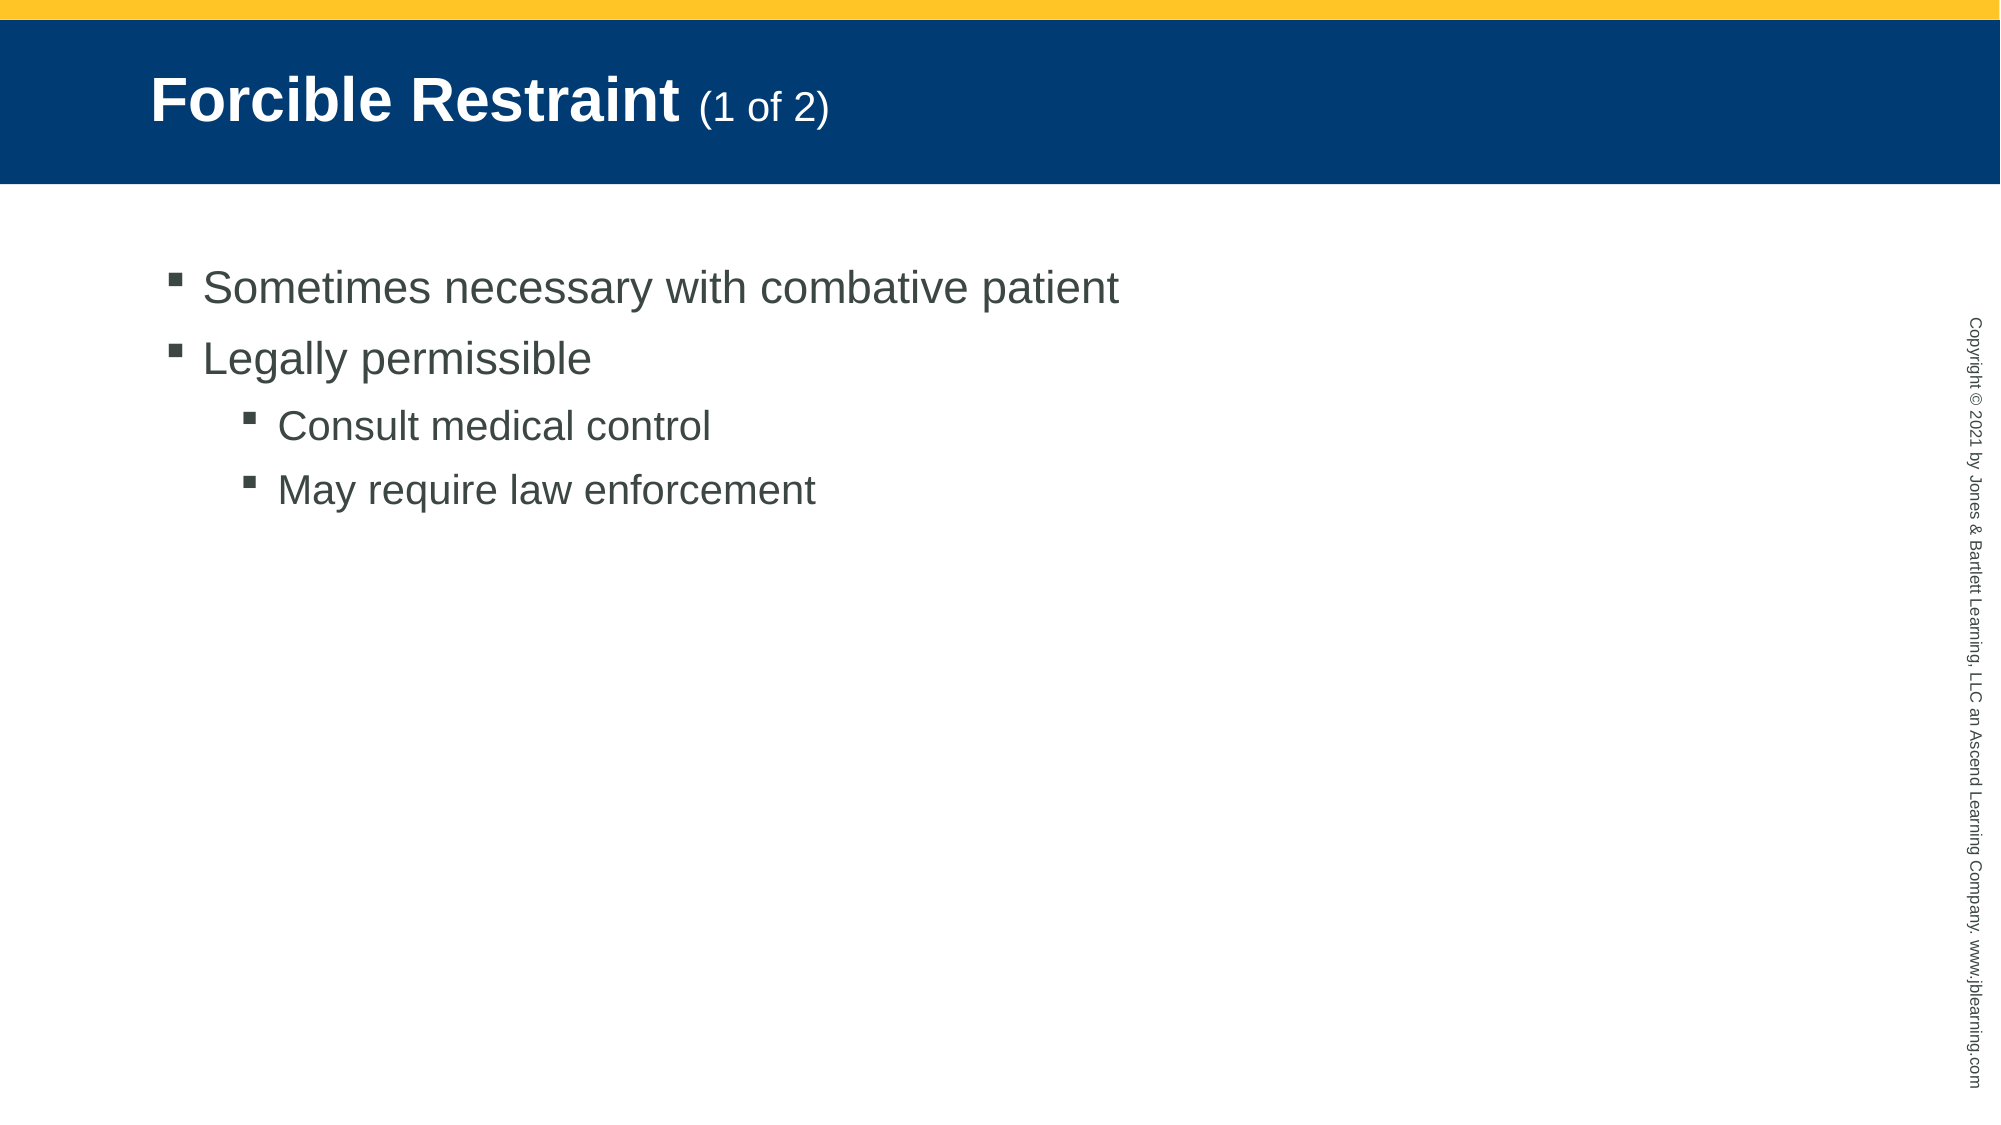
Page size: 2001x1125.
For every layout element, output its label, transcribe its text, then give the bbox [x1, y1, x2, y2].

title Forcible Restraint (1 of 2) [0, 19, 2000, 185]
list Sometimes necessary with combative patient Legally permissible Consult medical control May require law enforcement [150, 250, 1816, 1038]
